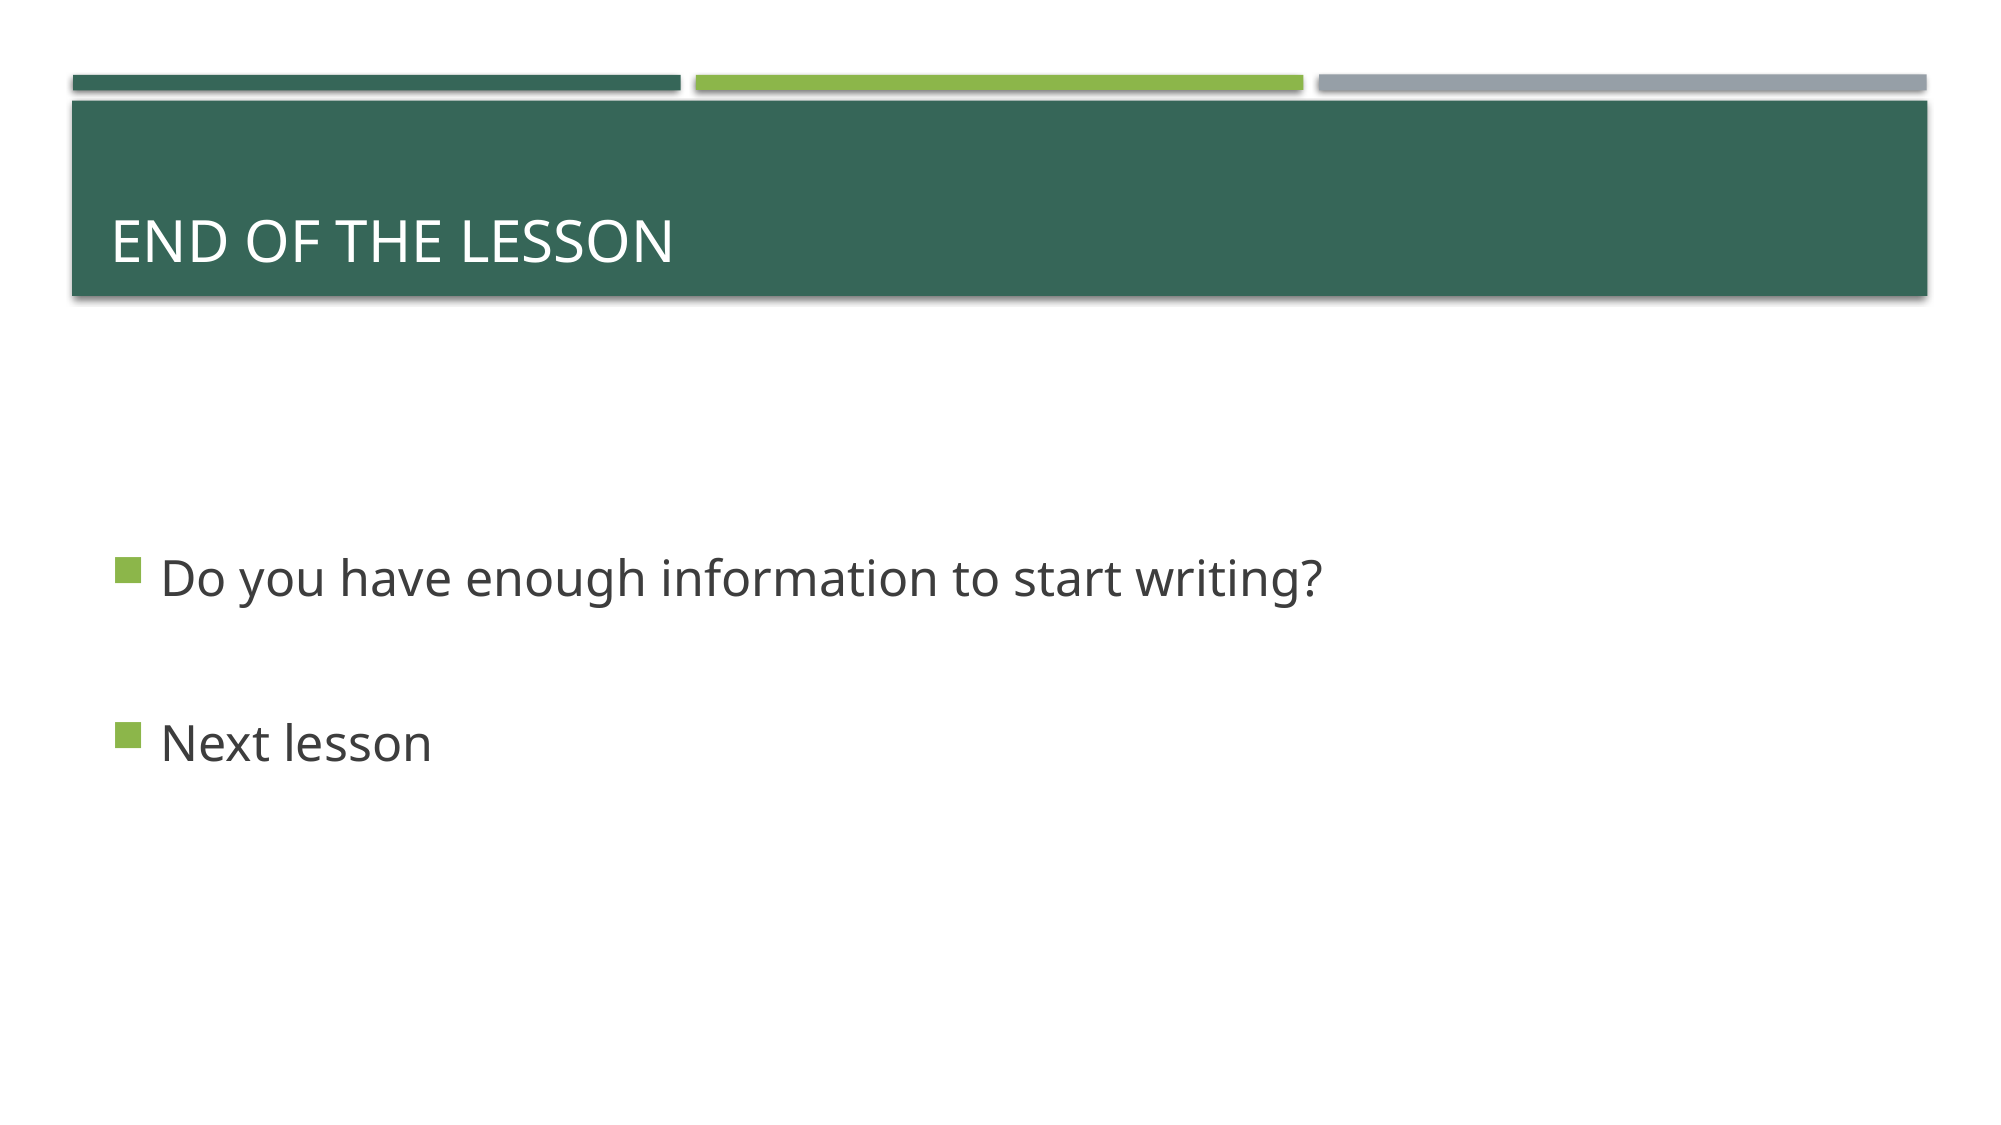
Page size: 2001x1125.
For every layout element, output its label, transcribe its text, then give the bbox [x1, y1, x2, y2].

title End of the lesson [95, 115, 1905, 282]
list Do you have enough information to start writing? Next lesson [95, 357, 1905, 962]
